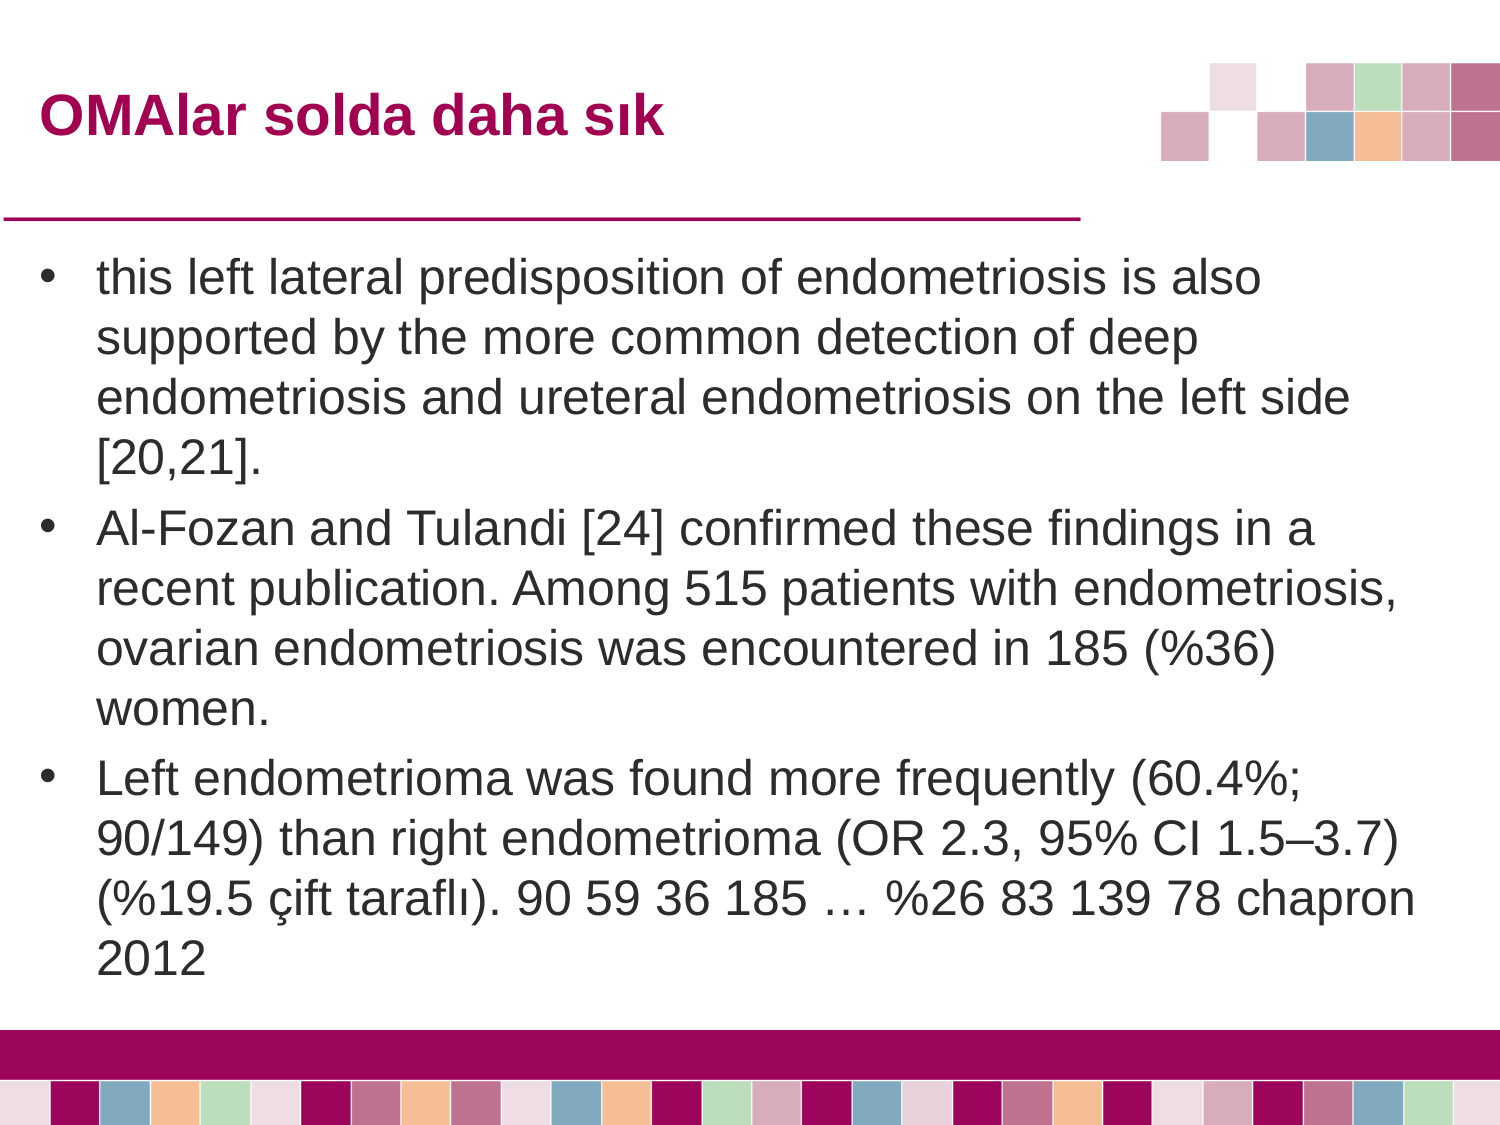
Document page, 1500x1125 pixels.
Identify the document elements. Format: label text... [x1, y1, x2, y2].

title OMAlar solda daha sık [24, 12, 1138, 213]
list this left lateral predisposition of endometriosis is also supported by the more common detection of deep endometriosis and ureteral endometriosis on the left side [20,21]. Al-Fozan and Tulandi [24] confirmed these findings in a recent publication. Among 515 patients with endometriosis, ovarian endometriosis was encountered in 185 (%36) women. Left endometrioma was found more frequently (60.4%; 90/149) than right endometrioma (OR 2.3, 95% CI 1.5–3.7) (%19.5 çift taraflı). 90 59 36 185 … %26 83 139 78 chapron 2012 [24, 237, 1476, 1013]
picture [1149, 62, 1500, 161]
picture [0, 1030, 1500, 1125]
picture [0, 212, 1088, 227]
